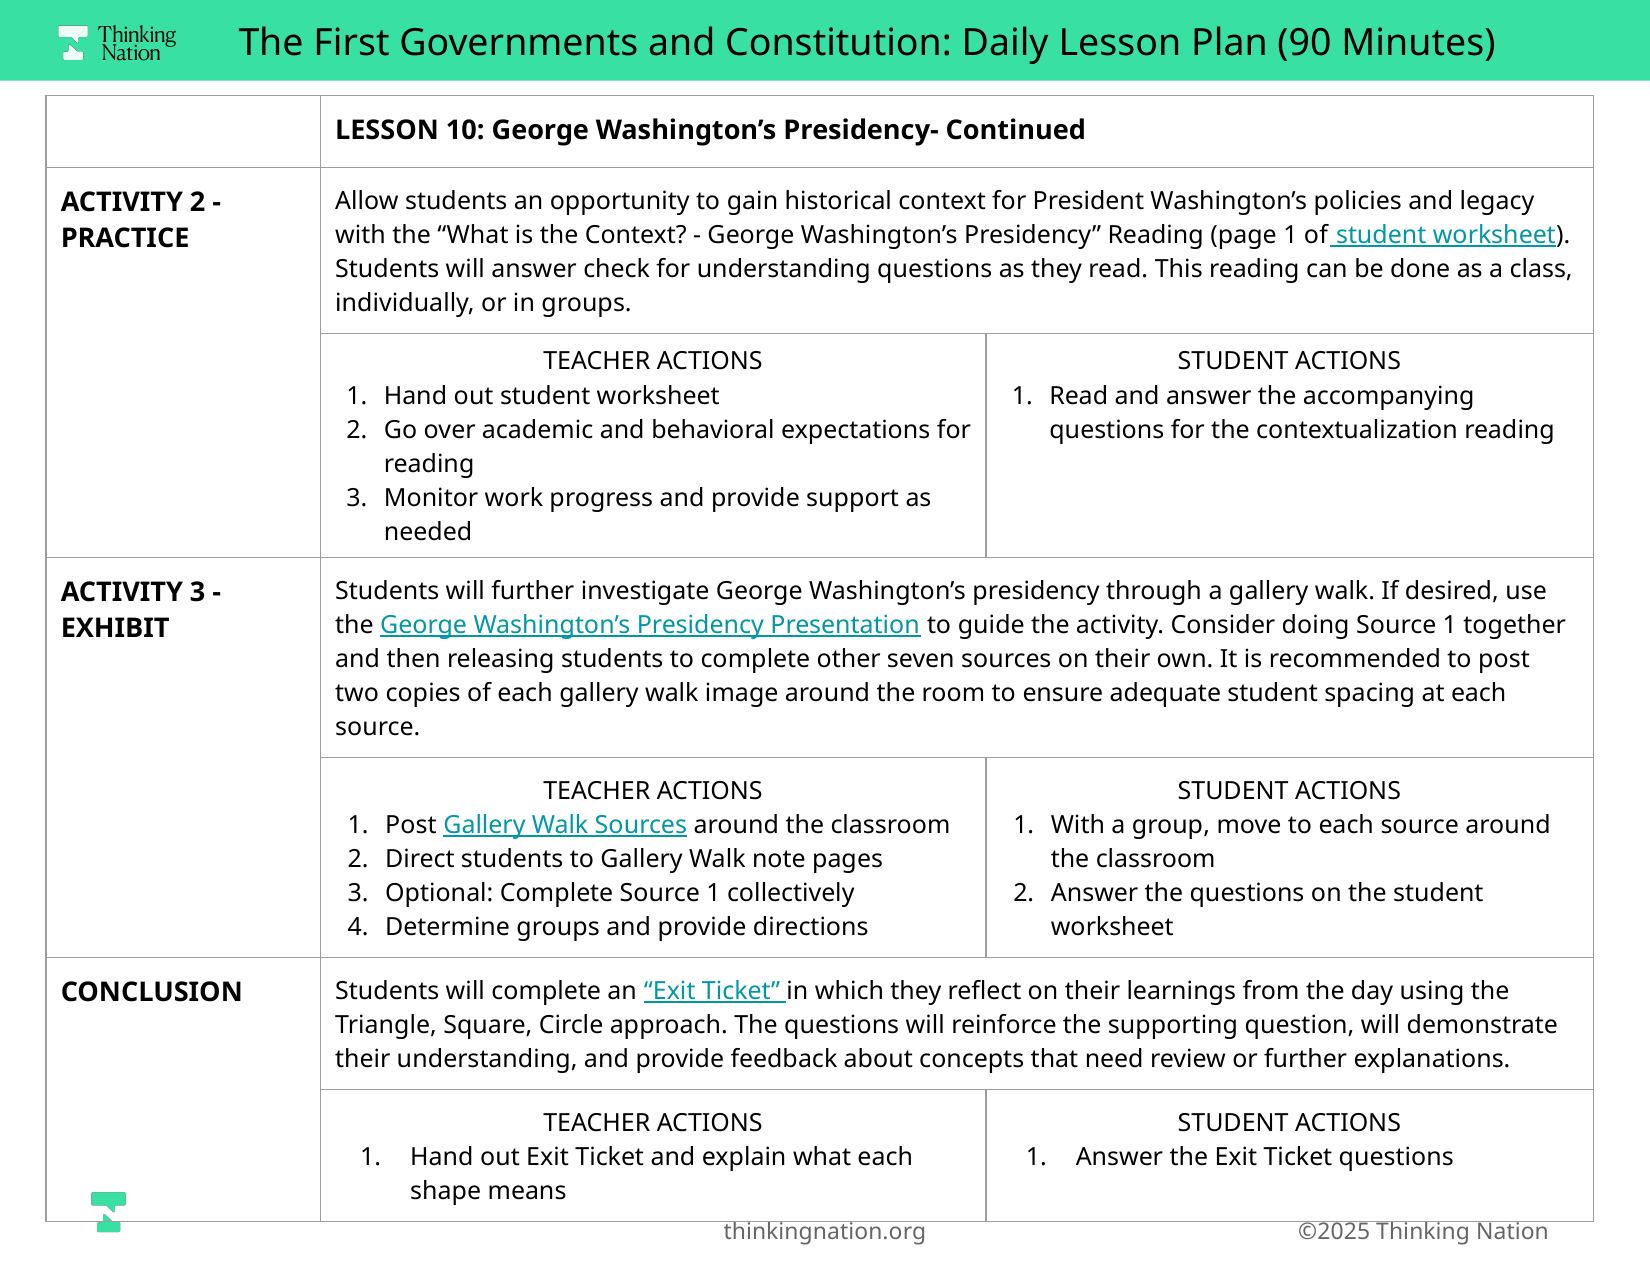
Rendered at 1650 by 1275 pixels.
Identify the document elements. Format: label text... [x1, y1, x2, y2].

picture [80, 1184, 136, 1240]
table_cell ACTIVITY 2 - PRACTICE [47, 168, 320, 557]
table_cell STUDENT ACTIONS Answer the Exit Ticket questions [987, 1090, 1593, 1221]
text_box ©2025 Thinking Nation [1174, 1222, 1566, 1240]
text_box The First Governments and Constitution: Daily Lesson Plan (90 Minutes) [0, 0, 1650, 81]
table_cell Allow students an opportunity to gain historical context for President Washington’s policies and legacy with the “What is the Context? - George Washington’s Presidency” Reading (page 1 of student worksheet). Students will answer check for understanding questions as they read. This reading can be done as a class, individually, or in groups. [321, 168, 1593, 333]
table_cell TEACHER ACTIONS Hand out Exit Ticket and explain what each shape means [321, 1090, 985, 1221]
table_cell TEACHER ACTIONS Hand out student worksheet Go over academic and behavioral expectations for reading Monitor work progress and provide support as needed [321, 334, 985, 557]
picture [45, 14, 180, 85]
table_cell STUDENT ACTIONS Read and answer the accompanying questions for the contextualization reading [987, 334, 1593, 557]
table_cell CONCLUSION [47, 958, 320, 1221]
table_cell Students will complete an “Exit Ticket” in which they reflect on their learnings from the day using the Triangle, Square, Circle approach. The questions will reinforce the supporting question, will demonstrate their understanding, and provide feedback about concepts that need review or further explanations. [321, 958, 1593, 1089]
table_cell ACTIVITY 3 - EXHIBIT [47, 558, 320, 957]
text_box thinkingnation.org [629, 1222, 1021, 1240]
table_cell STUDENT ACTIONS With a group, move to each source around the classroom Answer the questions on the student worksheet [987, 758, 1593, 957]
table_cell TEACHER ACTIONS Post Gallery Walk Sources around the classroom Direct students to Gallery Walk note pages Optional: Complete Source 1 collectively Determine groups and provide directions [321, 758, 985, 957]
table_header [47, 96, 320, 167]
table_header LESSON 10: George Washington’s Presidency- Continued [321, 96, 1593, 167]
table_cell Students will further investigate George Washington’s presidency through a gallery walk. If desired, use the George Washington’s Presidency Presentation to guide the activity. Consider doing Source 1 together and then releasing students to complete other seven sources on their own. It is recommended to post two copies of each gallery walk image around the room to ensure adequate student spacing at each source. [321, 558, 1593, 757]
